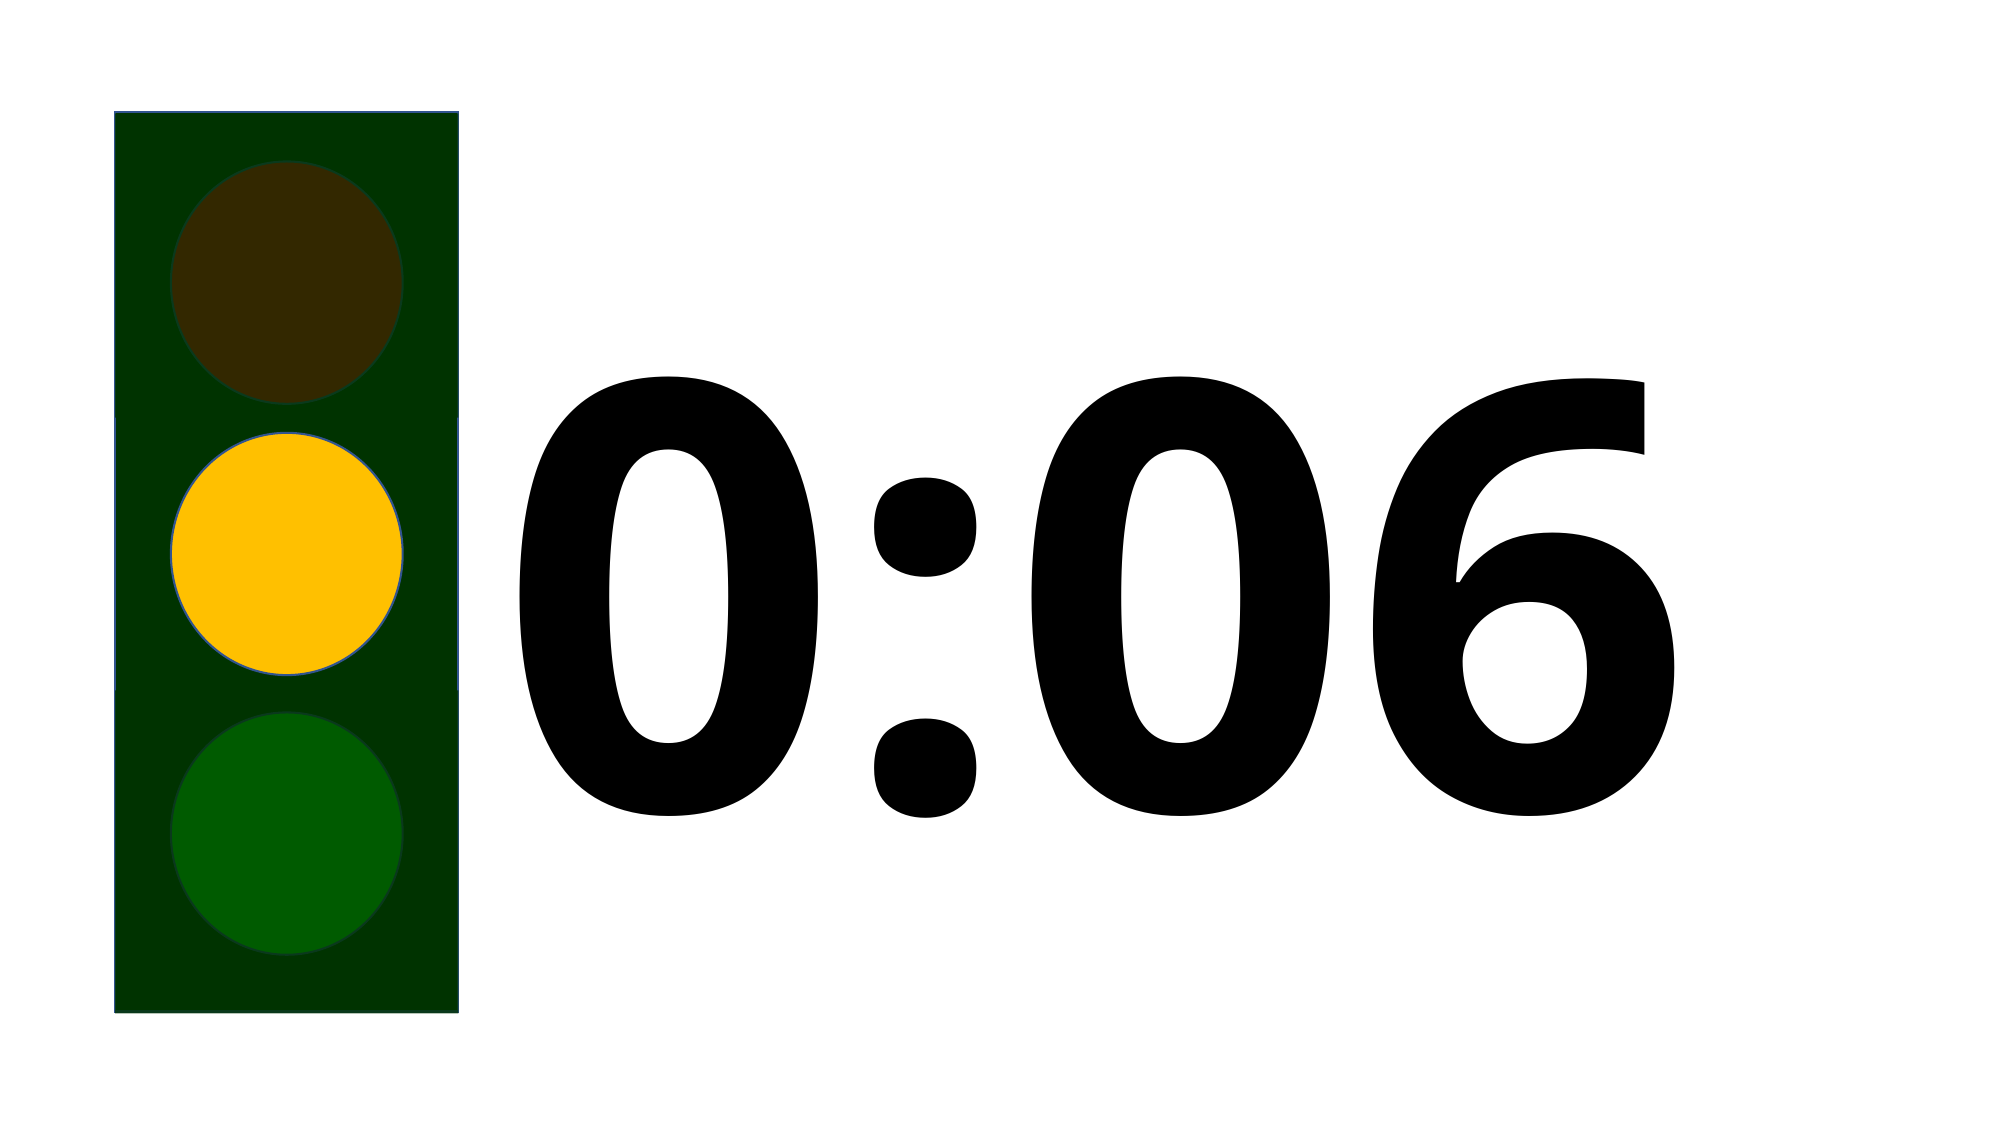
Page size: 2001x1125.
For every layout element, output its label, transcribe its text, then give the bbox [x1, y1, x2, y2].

text_box 0:06 [483, 204, 1924, 938]
text_box [169, 431, 404, 677]
text_box [114, 689, 459, 1014]
text_box [114, 112, 459, 419]
text_box [114, 419, 459, 689]
